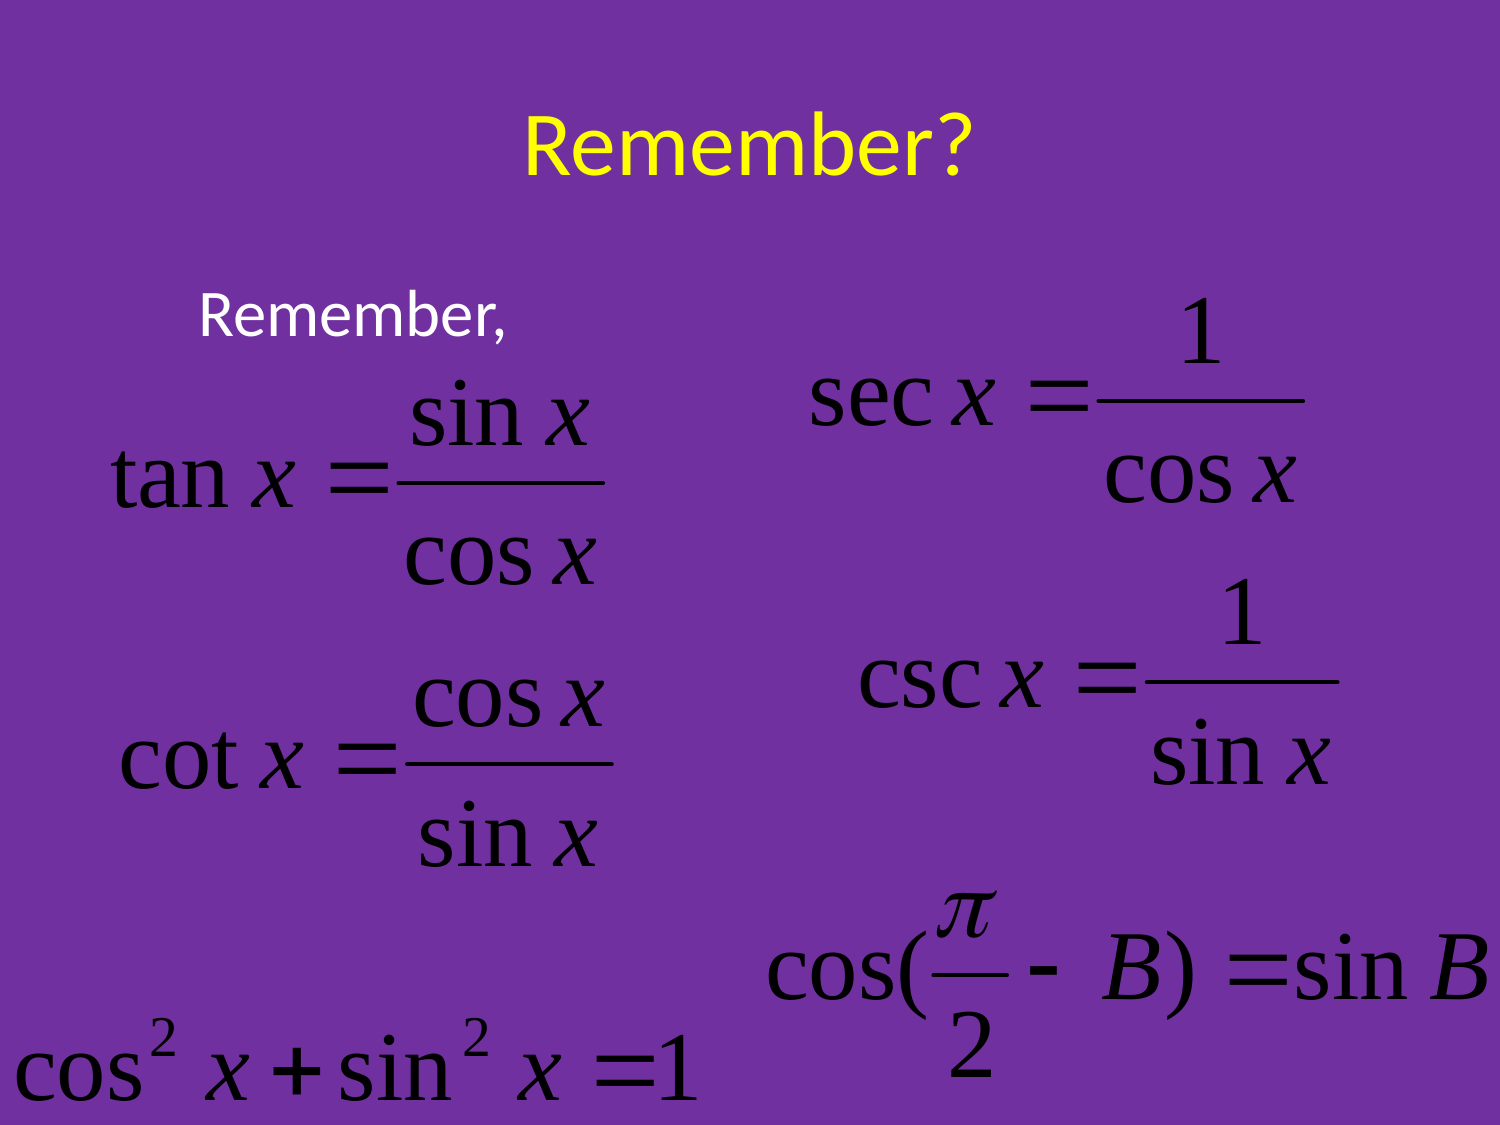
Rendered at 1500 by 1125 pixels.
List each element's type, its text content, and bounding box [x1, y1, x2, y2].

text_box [105, 632, 632, 888]
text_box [93, 351, 621, 607]
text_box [796, 269, 1324, 525]
list Remember, [183, 262, 1294, 1005]
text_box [843, 550, 1362, 806]
title Remember? [75, 45, 1425, 233]
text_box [0, 992, 708, 1125]
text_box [751, 843, 1500, 1099]
